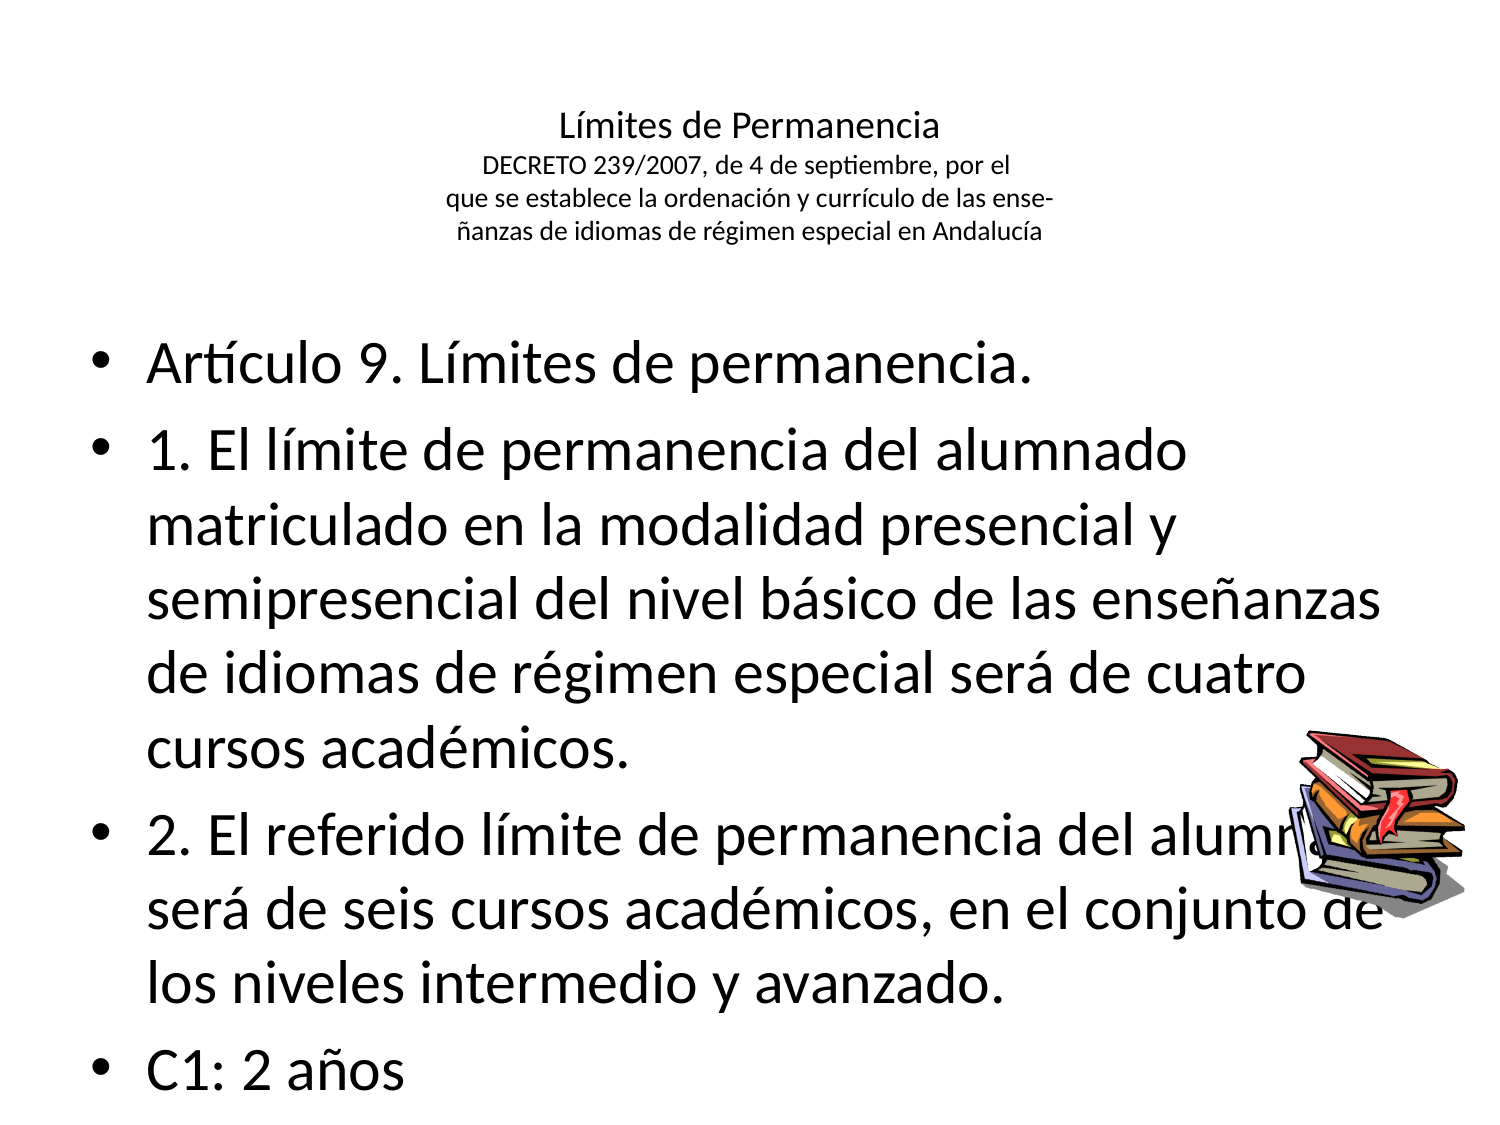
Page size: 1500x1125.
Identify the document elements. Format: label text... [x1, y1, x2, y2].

title Límites de Permanencia DECRETO 239/2007, de 4 de septiembre, por el que se establece la ordenación y currículo de las ense- ñanzas de idiomas de régimen especial en Andalucía [75, 90, 1425, 303]
list Artículo 9. Límites de permanencia. 1. El límite de permanencia del alumnado matriculado en la modalidad presencial y semipresencial del nivel básico de las enseñanzas de idiomas de régimen especial será de cuatro cursos académicos. 2. El referido límite de permanencia del alumnado será de seis cursos académicos, en el conjunto de los niveles intermedio y avanzado. C1: 2 años [75, 314, 1425, 1125]
picture [1265, 716, 1499, 934]
